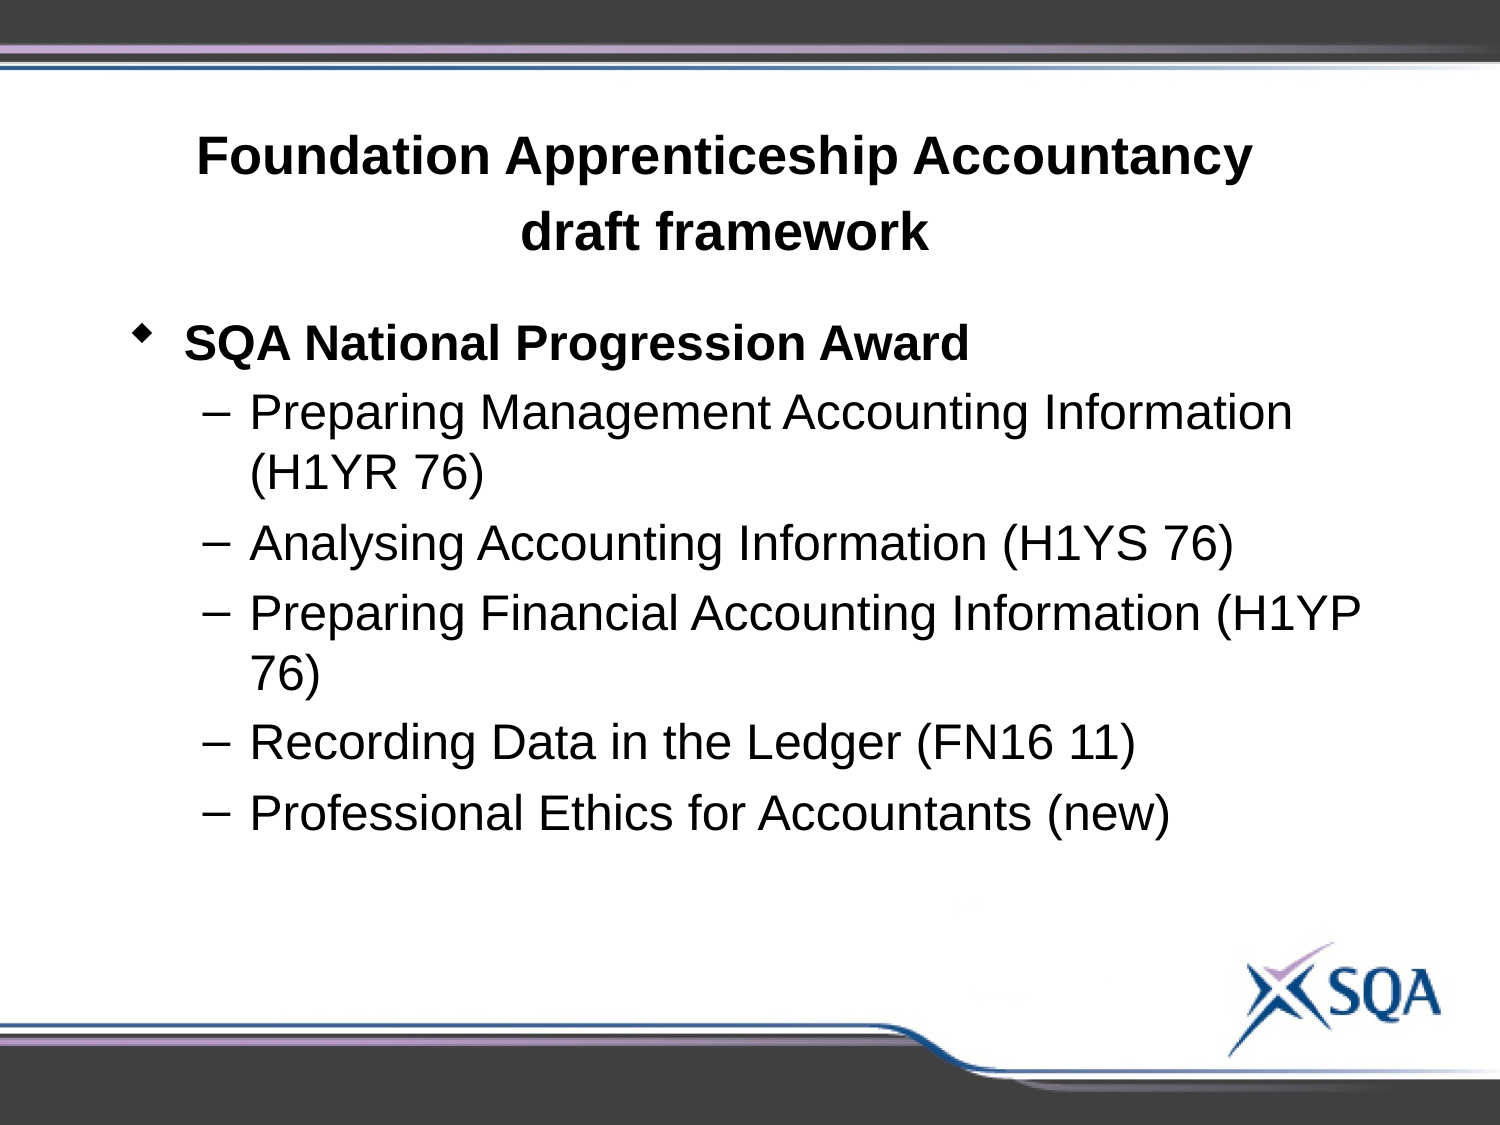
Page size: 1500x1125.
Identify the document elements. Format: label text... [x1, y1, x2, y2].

text_box [76, 268, 1353, 941]
text_box SQA National Progression Award Preparing Management Accounting Information (H1YR 76) Analysing Accounting Information (H1YS 76) Preparing Financial Accounting Information (H1YP 76) Recording Data in the Ledger (FN16 11) Professional Ethics for Accountants (new) [112, 302, 1391, 965]
text_box Foundation Apprenticeship Accountancy draft framework [76, 113, 1390, 268]
picture [0, 0, 1500, 1125]
